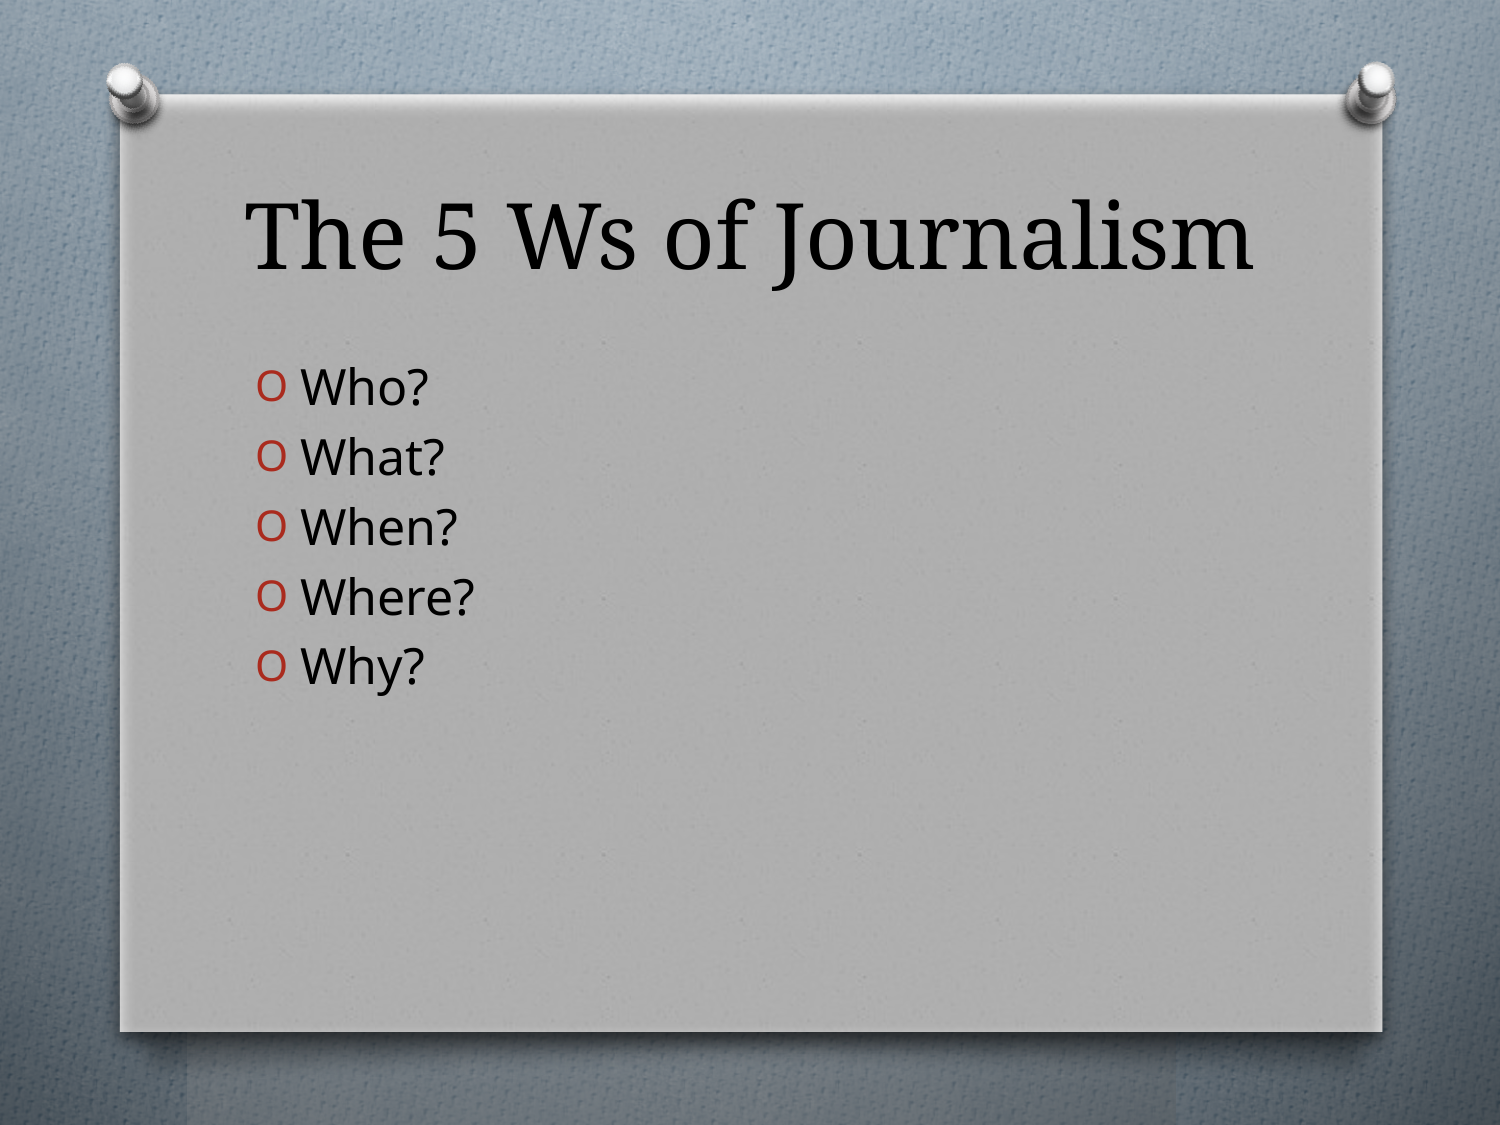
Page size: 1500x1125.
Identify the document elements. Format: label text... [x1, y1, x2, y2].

picture [75, 29, 198, 153]
list Who? What? When? Where? Why? [240, 347, 1257, 939]
picture [1317, 35, 1439, 156]
title The 5 Ws of Journalism [179, 134, 1323, 332]
